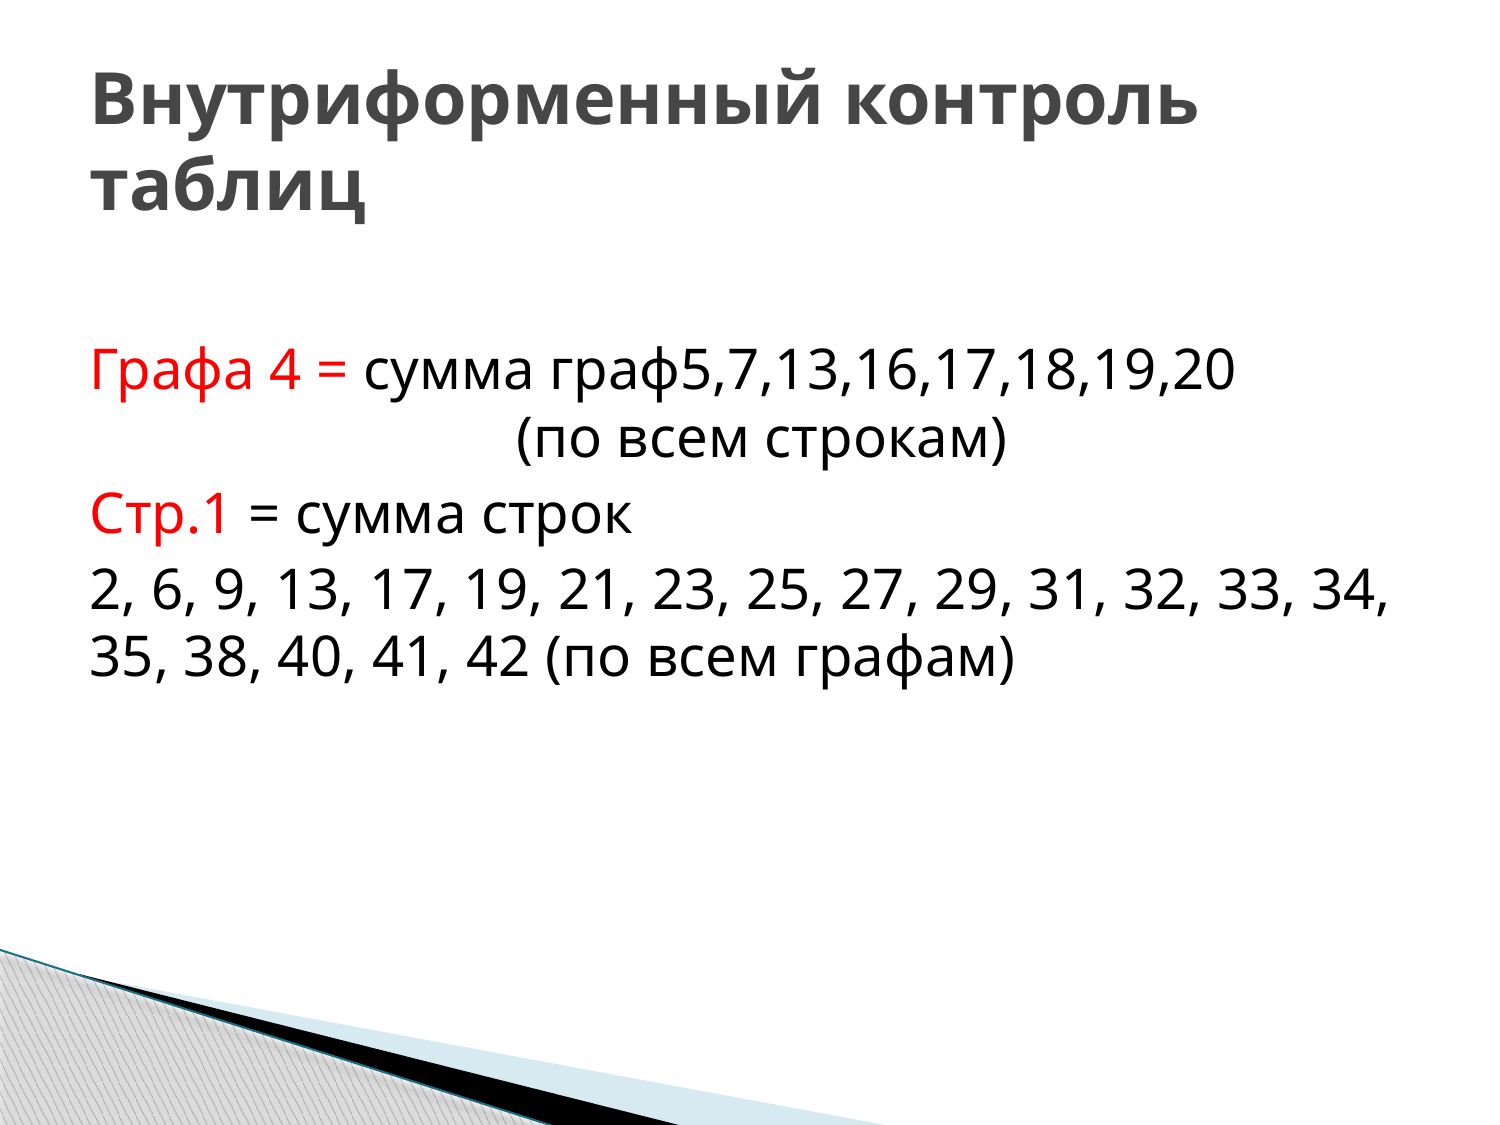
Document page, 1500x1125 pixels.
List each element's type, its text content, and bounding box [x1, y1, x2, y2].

list Графа 4 = сумма граф5,7,13,16,17,18,19,20 (по всем строкам) Стр.1 = сумма строк 2, 6, 9, 13, 17, 19, 21, 23, 25, 27, 29, 31, 32, 33, 34, 35, 38, 40, 41, 42 (по всем графам) [75, 326, 1425, 1005]
title Внутриформенный контроль таблиц [75, 45, 1425, 233]
